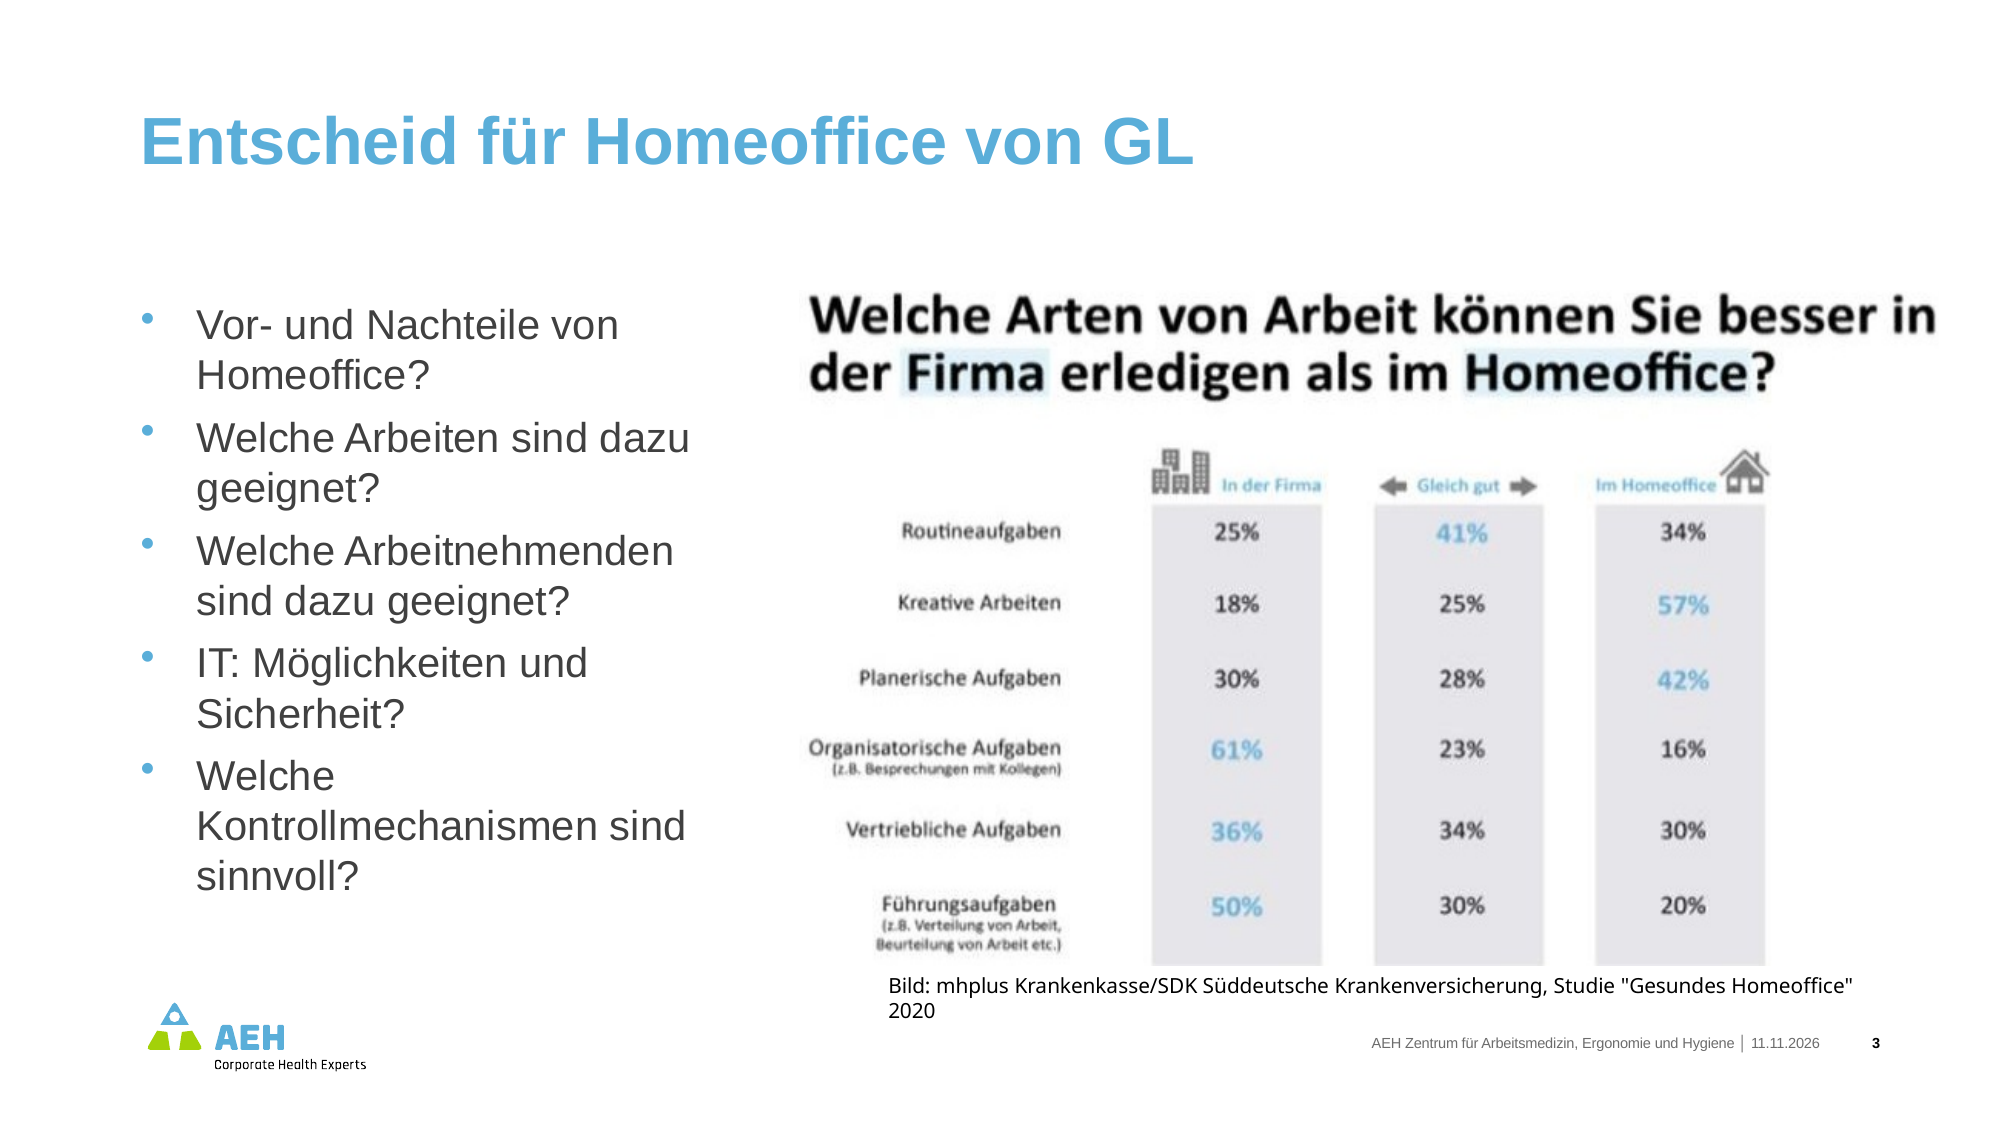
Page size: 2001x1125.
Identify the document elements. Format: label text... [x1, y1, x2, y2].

list Vor- und Nachteile von Homeoffice? Welche Arbeiten sind dazu geeignet? Welche Arbeitnehmenden sind dazu geeignet? IT: Möglichkeiten und Sicherheit? Welche Kontrollmechanismen sind sinnvoll? [125, 290, 717, 1000]
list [798, 290, 1939, 966]
title Entscheid für Homeoffice von GL [125, 89, 1886, 257]
text_box Bild: mhplus Krankenkasse/SDK Süddeutsche Krankenversicherung, Studie "Gesundes Homeoffice" 2020 [873, 974, 1875, 1031]
